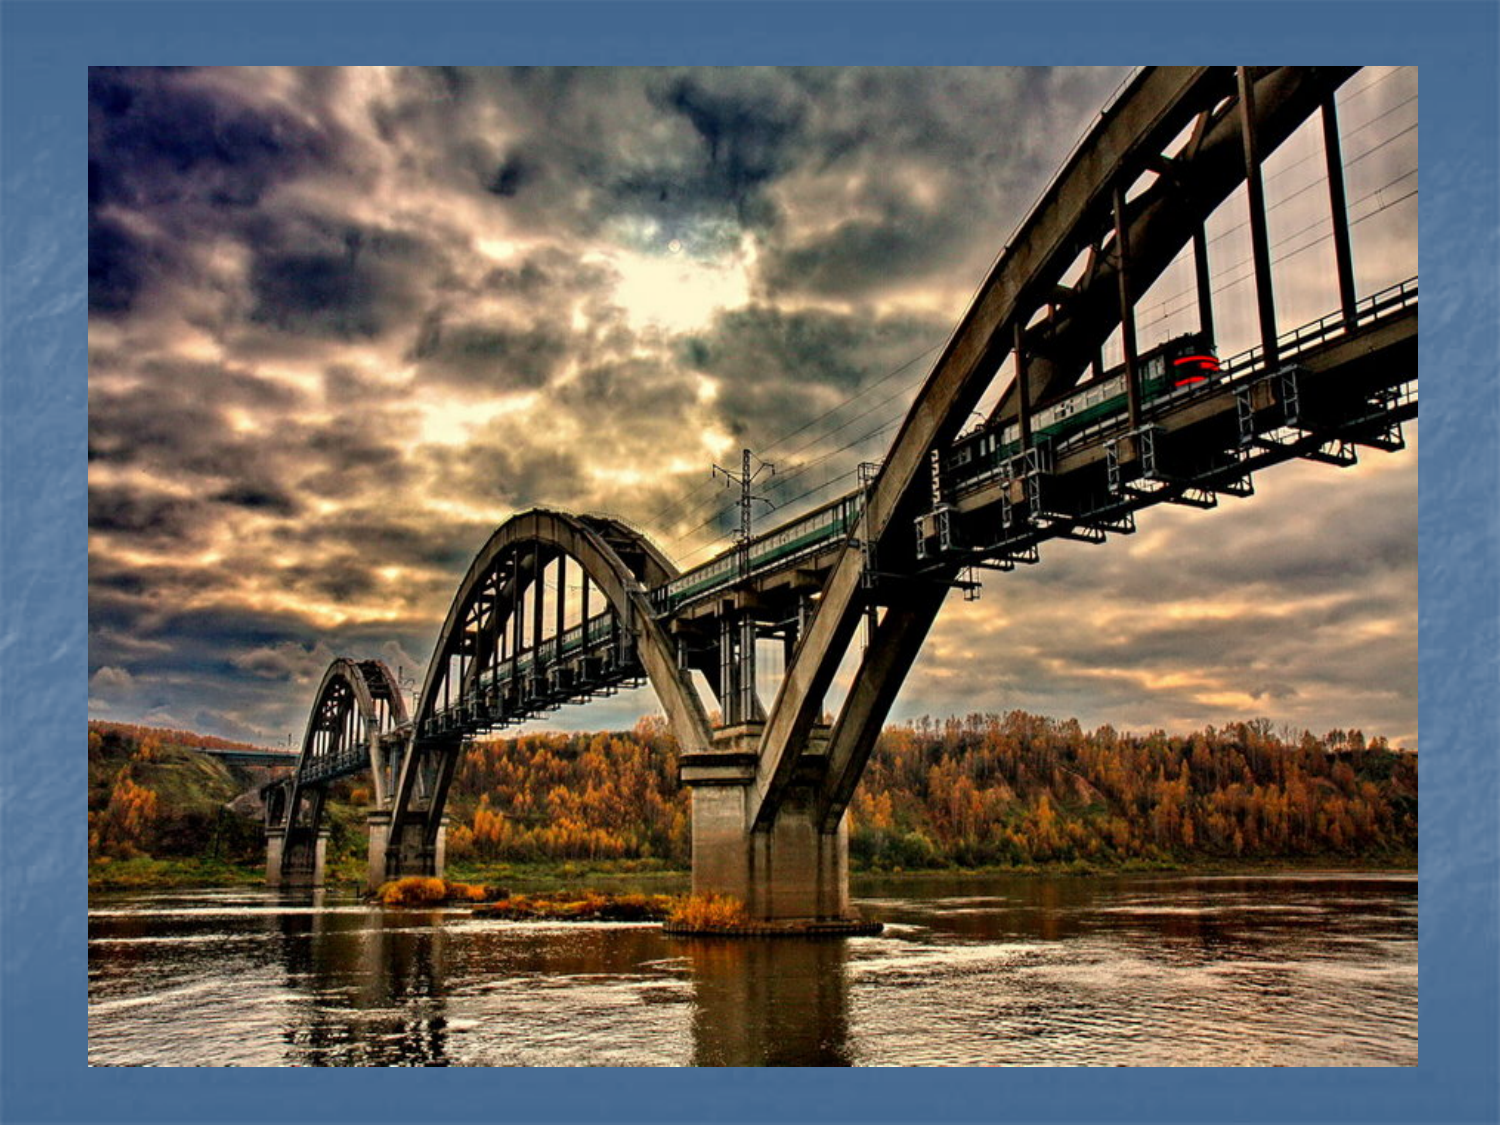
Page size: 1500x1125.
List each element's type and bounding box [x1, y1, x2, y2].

picture [88, 66, 1418, 1067]
